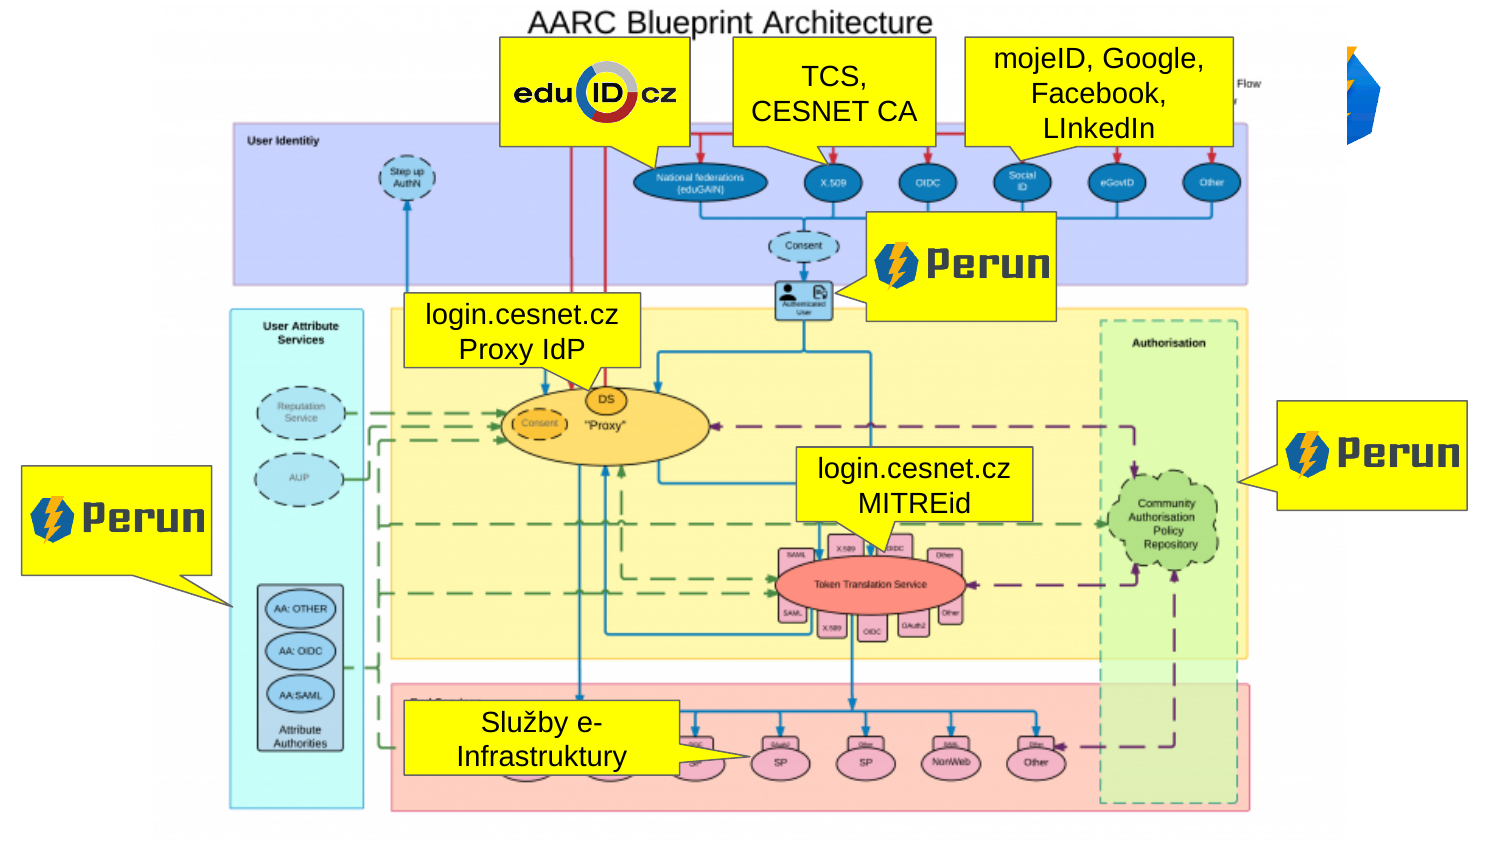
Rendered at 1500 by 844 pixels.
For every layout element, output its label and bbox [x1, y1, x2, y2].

text_box [1352, 400, 1468, 511]
text_box [499, 36, 691, 147]
text_box [21, 465, 148, 581]
picture [29, 3, 1460, 840]
